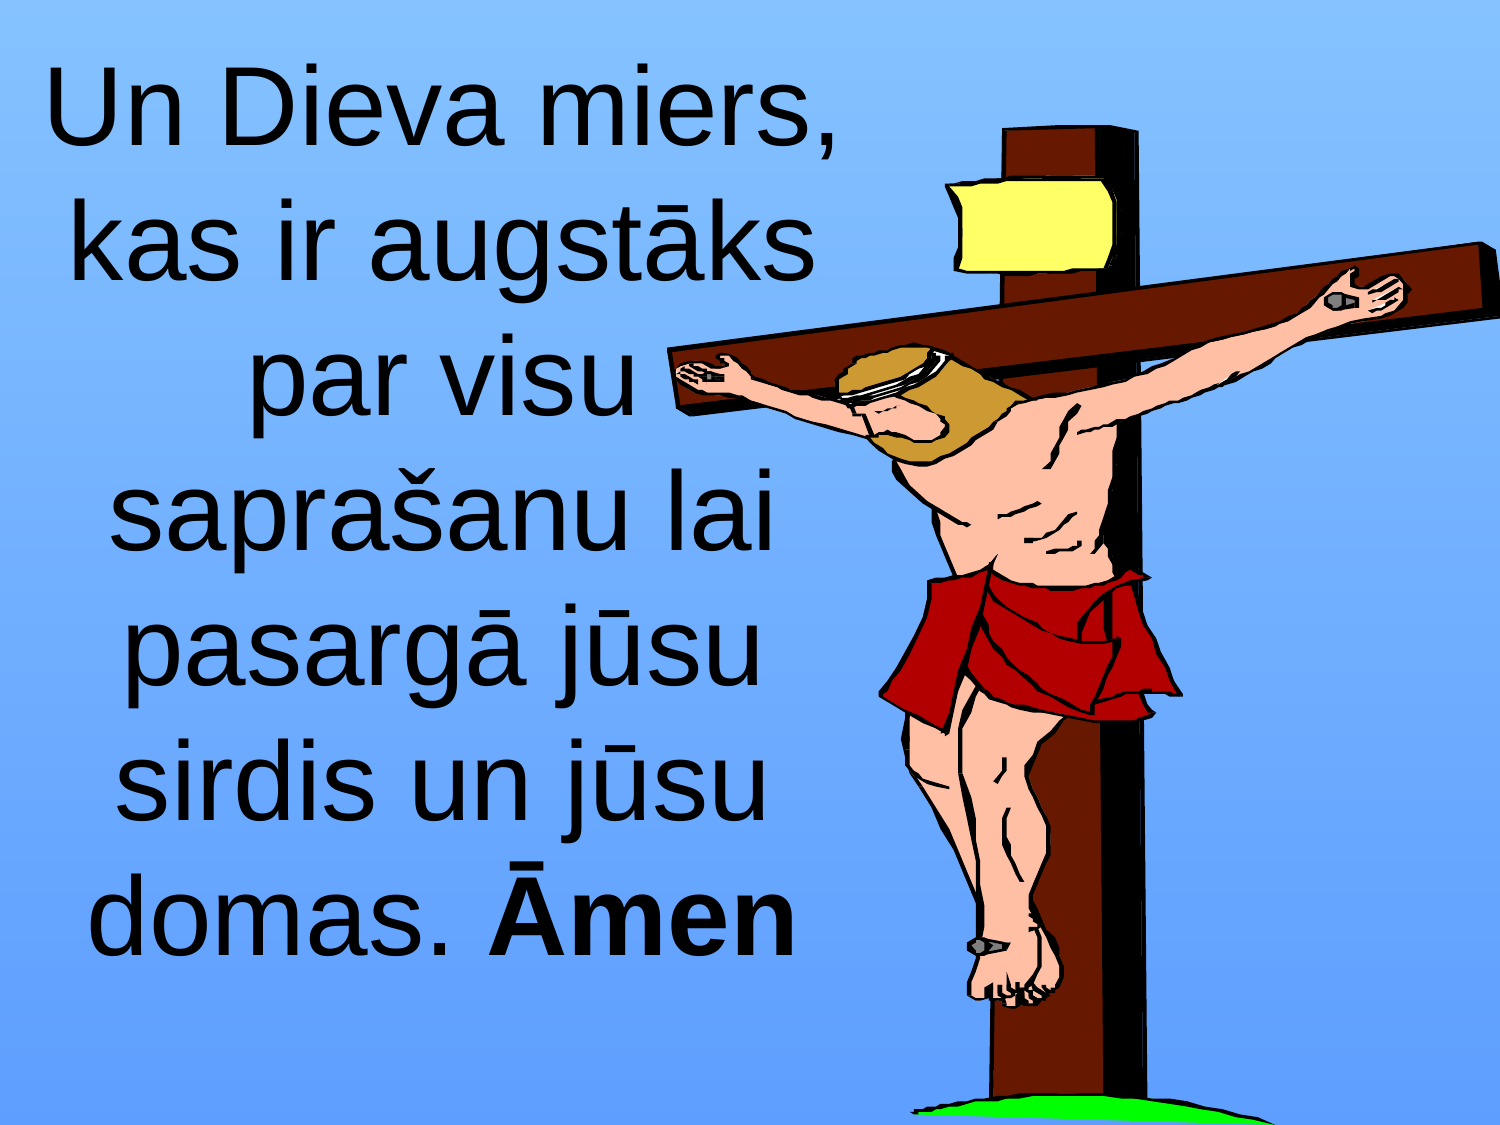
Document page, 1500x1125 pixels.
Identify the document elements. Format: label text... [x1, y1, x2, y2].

title Un Dieva miers, kas ir augstāks par visu saprašanu lai pasargā jūsu sirdis un jūsu domas. Āmen [17, 479, 657, 668]
picture [662, 125, 1500, 1125]
